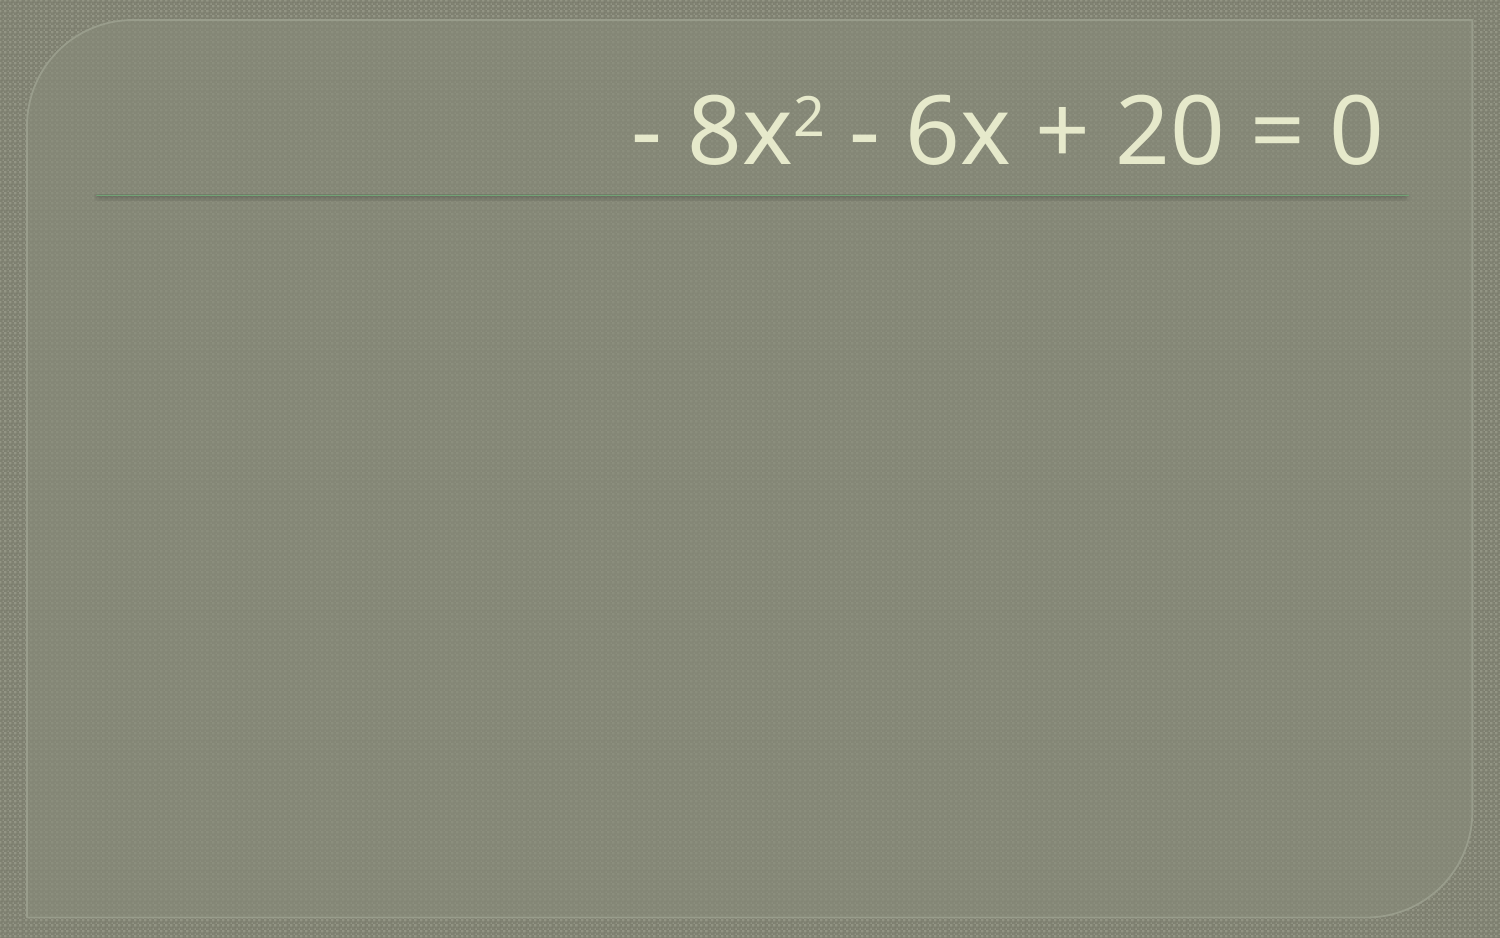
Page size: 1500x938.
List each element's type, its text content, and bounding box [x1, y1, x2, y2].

title - 8x2 - 6x + 20 = 0 [75, 34, 1425, 191]
